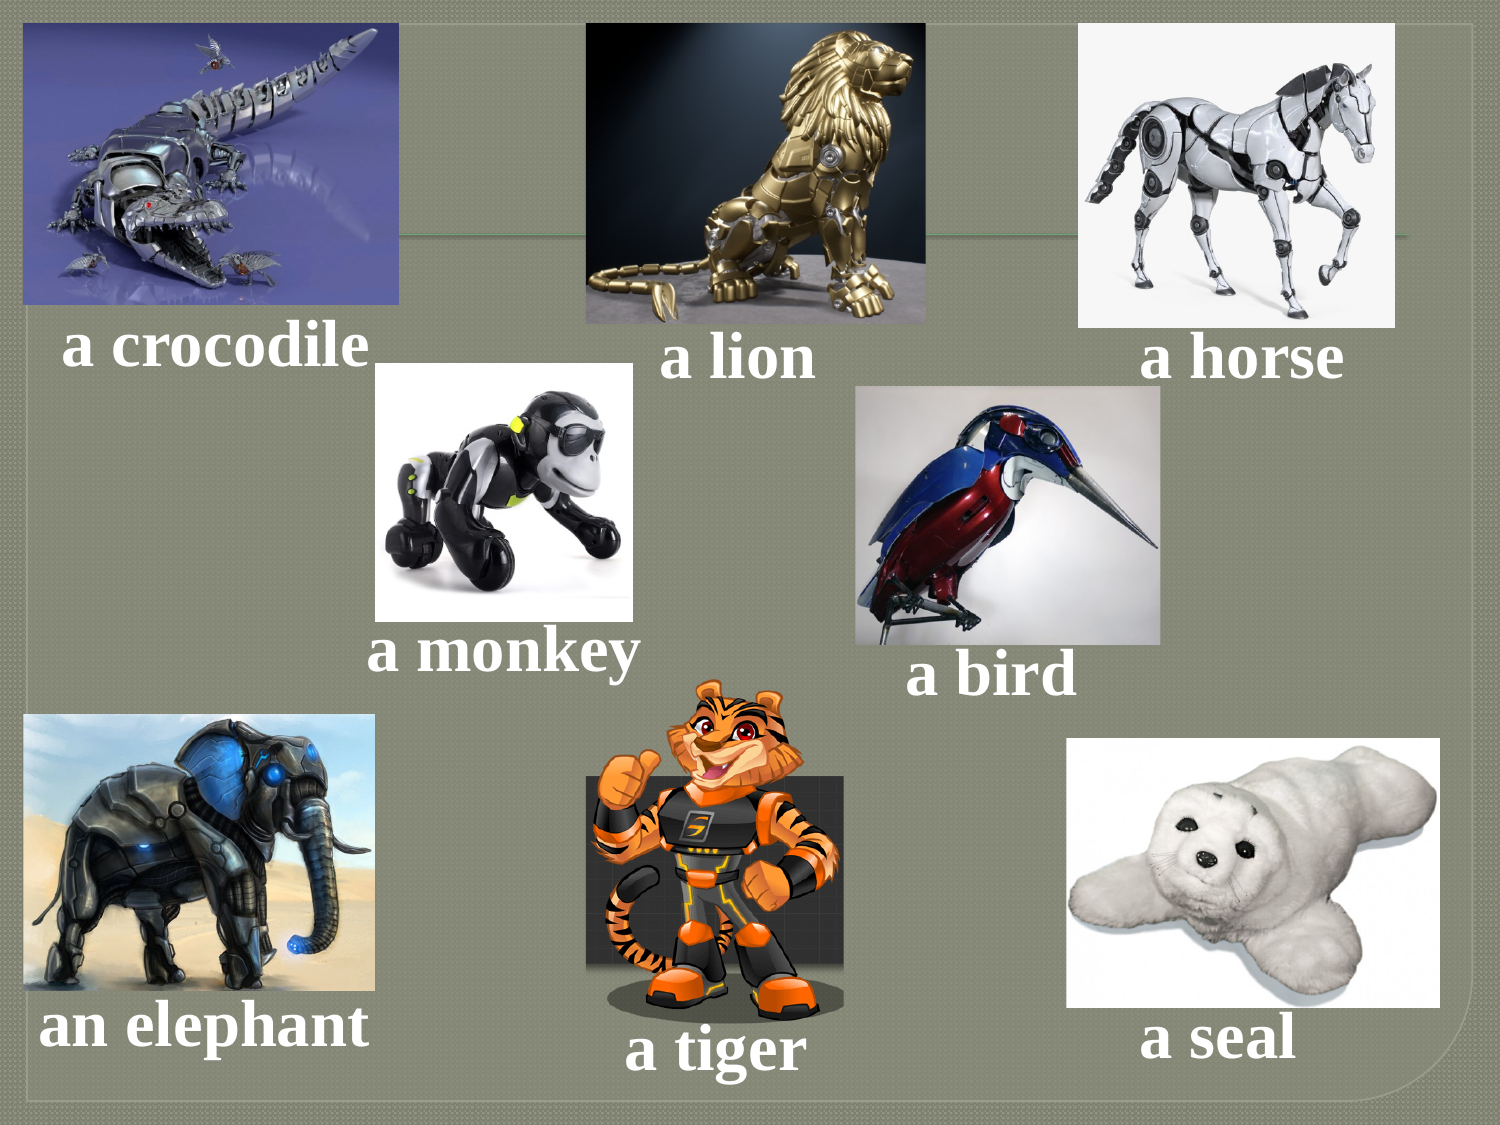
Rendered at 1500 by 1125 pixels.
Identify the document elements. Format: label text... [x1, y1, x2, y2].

text_box a horse [1124, 340, 1383, 400]
text_box a lion [644, 337, 926, 400]
text_box a seal [1124, 1021, 1395, 1079]
text_box a tiger [609, 996, 856, 1091]
picture [1066, 738, 1441, 1008]
text_box a bird [890, 658, 1137, 716]
text_box a monkey [351, 597, 668, 693]
picture [585, 23, 927, 327]
picture [374, 362, 633, 622]
picture [585, 679, 844, 1024]
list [23, 23, 399, 305]
picture [1077, 23, 1395, 329]
picture [855, 386, 1161, 645]
text_box an elephant [23, 972, 399, 1068]
picture [23, 714, 376, 991]
text_box a crocodile [46, 317, 387, 388]
